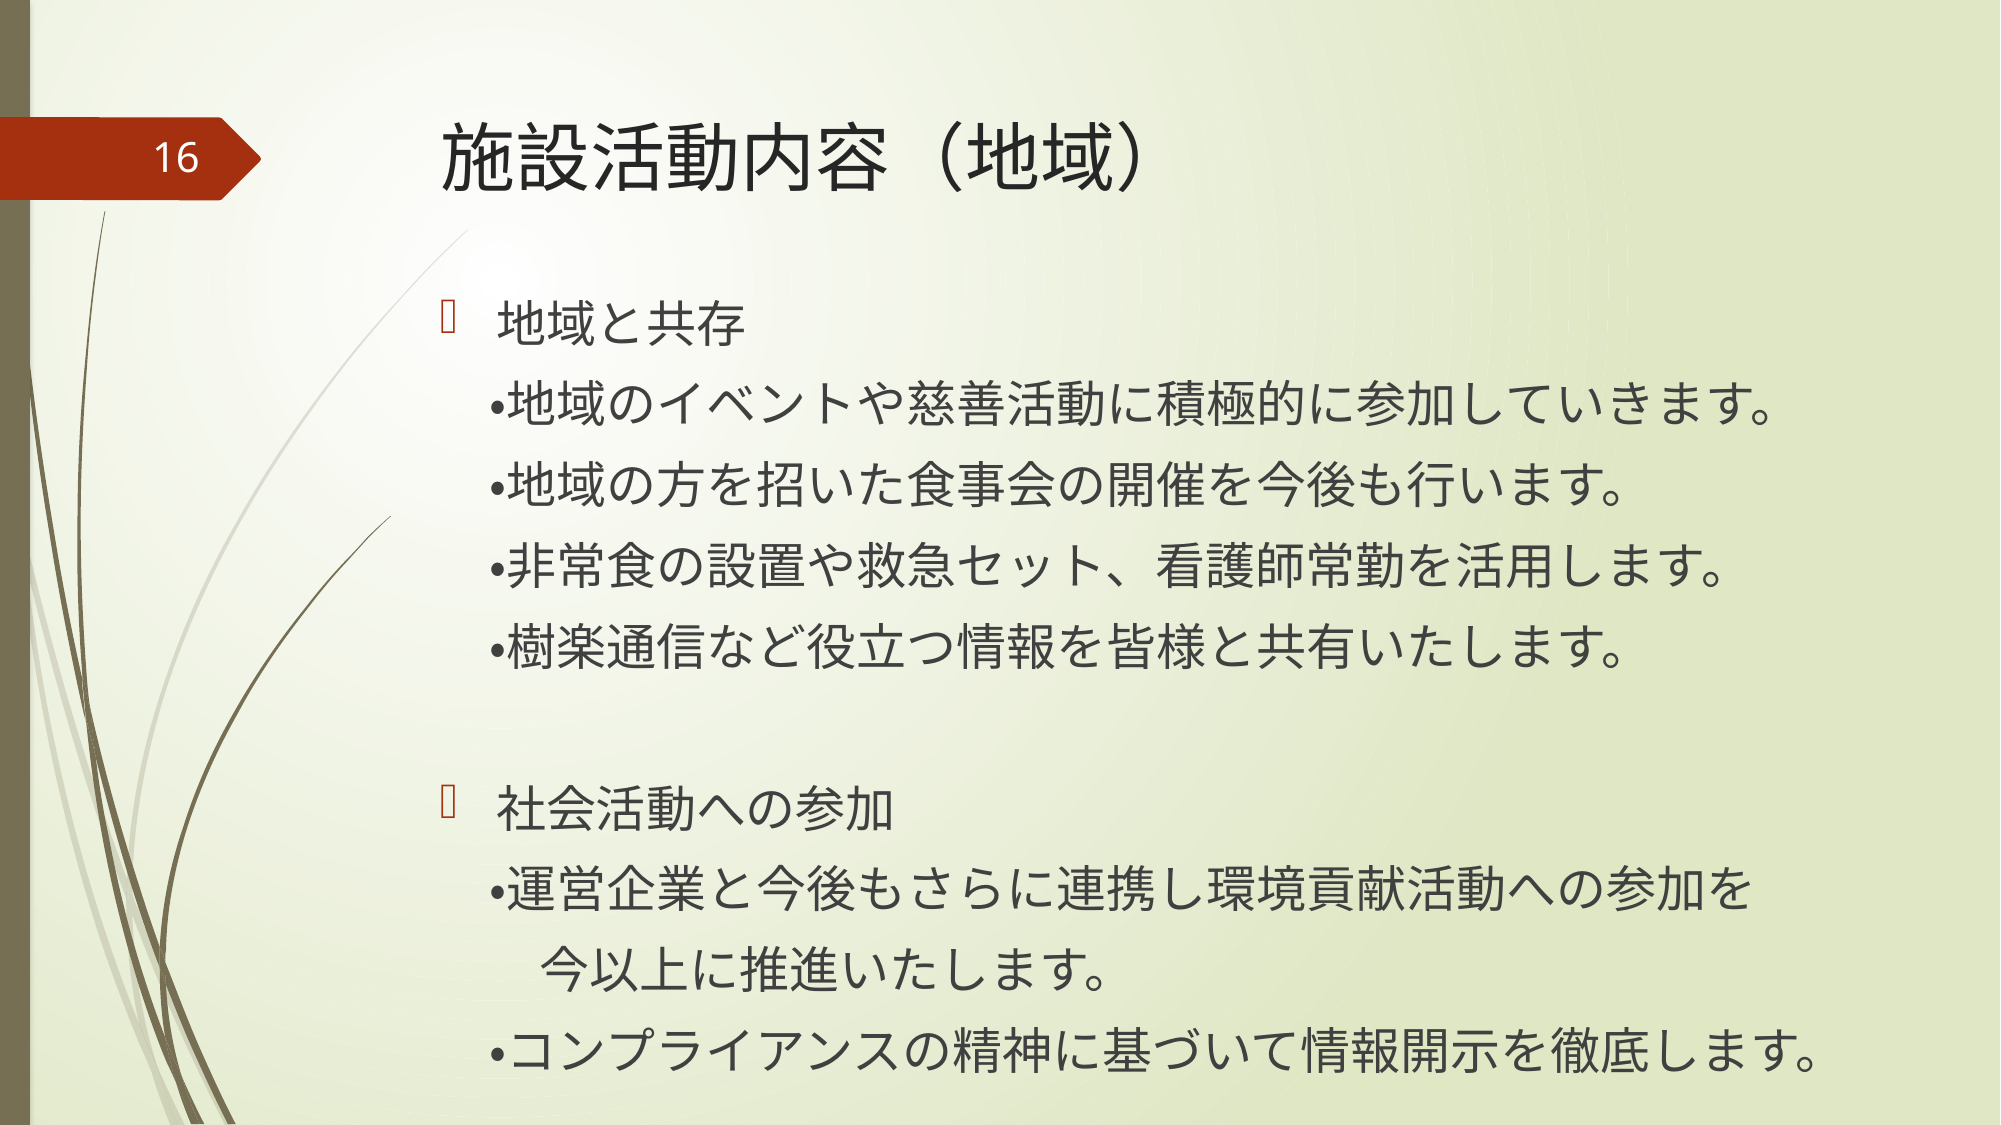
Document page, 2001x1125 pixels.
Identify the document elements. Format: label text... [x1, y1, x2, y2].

title 施設活動内容（地域） [425, 102, 1888, 284]
slide_number 16 [87, 129, 216, 190]
list 地域と共存 ・地域のイベントや慈善活動に積極的に参加していきます。 ・地域の方を招いた食事会の開催を今後も行います。 ・非常食の設置や救急セット、看護師常勤を活用します。 ・樹楽通信など役立つ情報を皆様と共有いたします。 社会活動への参加 ・運営企業と今後もさらに連携し環境貢献活動への参加を 今以上に推進いたします。 ・コンプライアンスの精神に基づいて情報開示を徹底します。 [424, 284, 1888, 1097]
